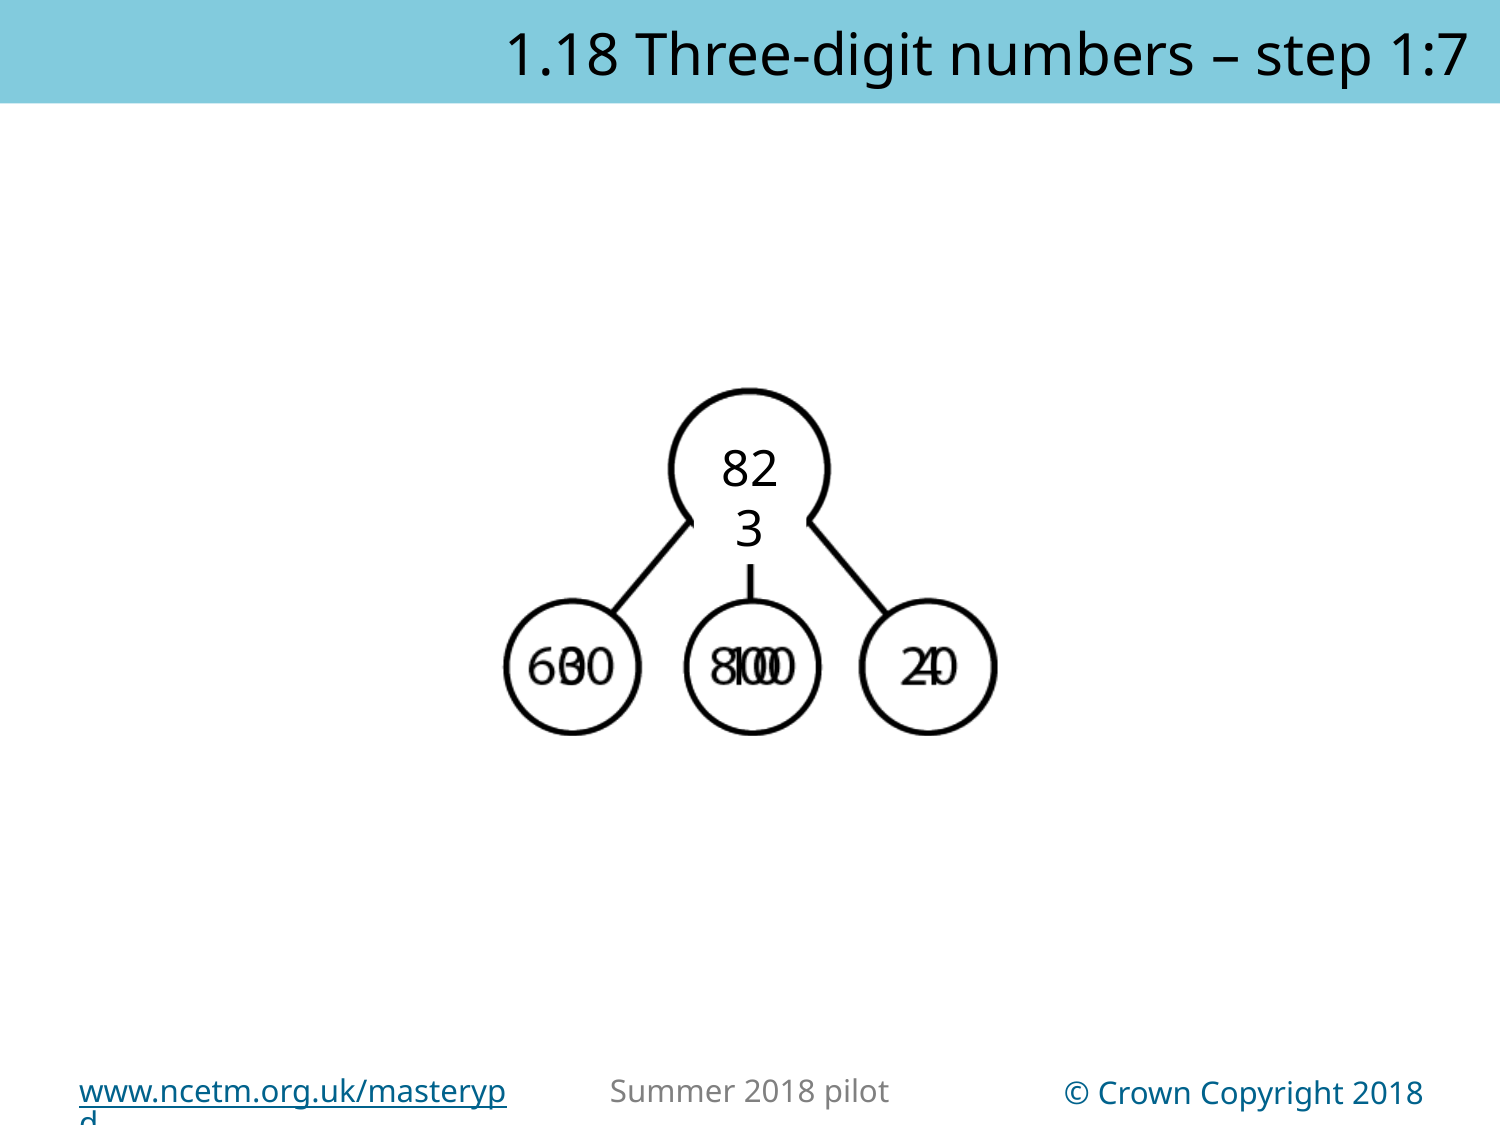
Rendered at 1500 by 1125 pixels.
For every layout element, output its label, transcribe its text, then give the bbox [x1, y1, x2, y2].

picture [403, 366, 1038, 759]
list 1.18 Three-digit numbers – step 1:7 [0, 0, 1500, 104]
